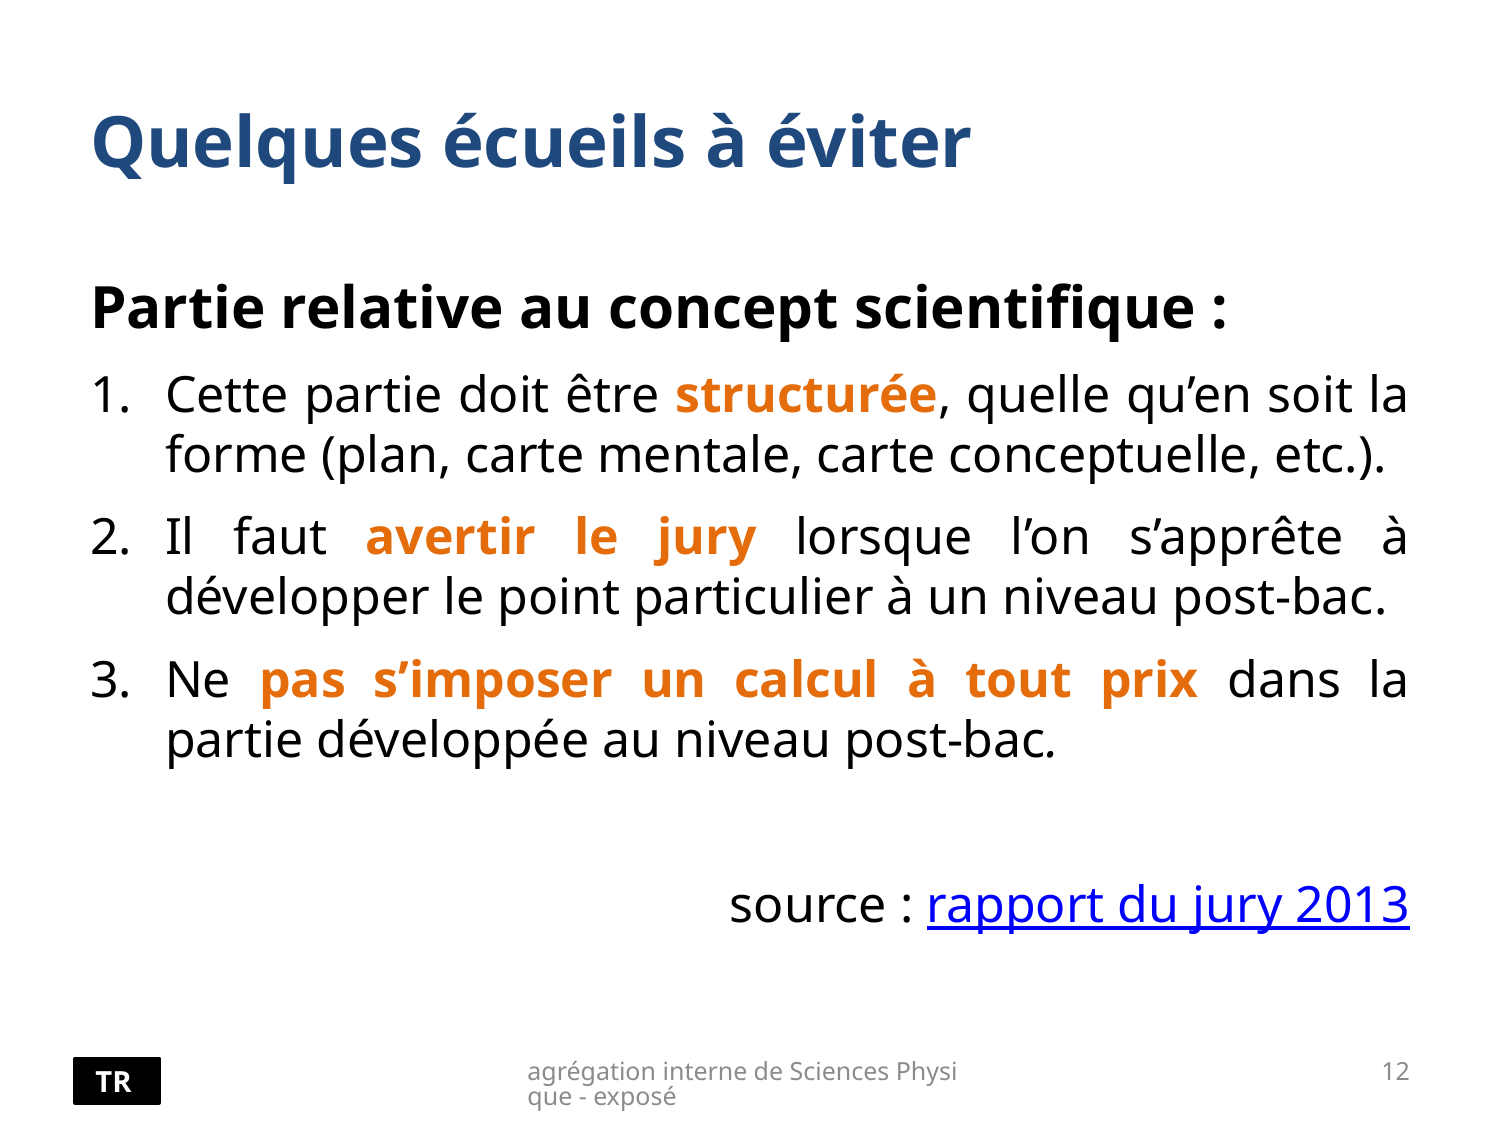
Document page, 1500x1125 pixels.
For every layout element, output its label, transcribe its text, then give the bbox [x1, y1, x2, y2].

footer agrégation interne de Sciences Physique - exposé [512, 1042, 988, 1103]
slide_number TR [73, 1057, 161, 1105]
slide_number 12 [1074, 1042, 1425, 1103]
title Quelques écueils à éviter [75, 45, 1425, 233]
list Partie relative au concept scientifique : Cette partie doit être structurée, quelle qu’en soit la forme (plan, carte mentale, carte conceptuelle, etc.). Il faut avertir le jury lorsque l’on s’apprête à développer le point particulier à un niveau post-bac. Ne pas s’imposer un calcul à tout prix dans la partie développée au niveau post-bac. source : rapport du jury 2013 [75, 262, 1425, 1005]
